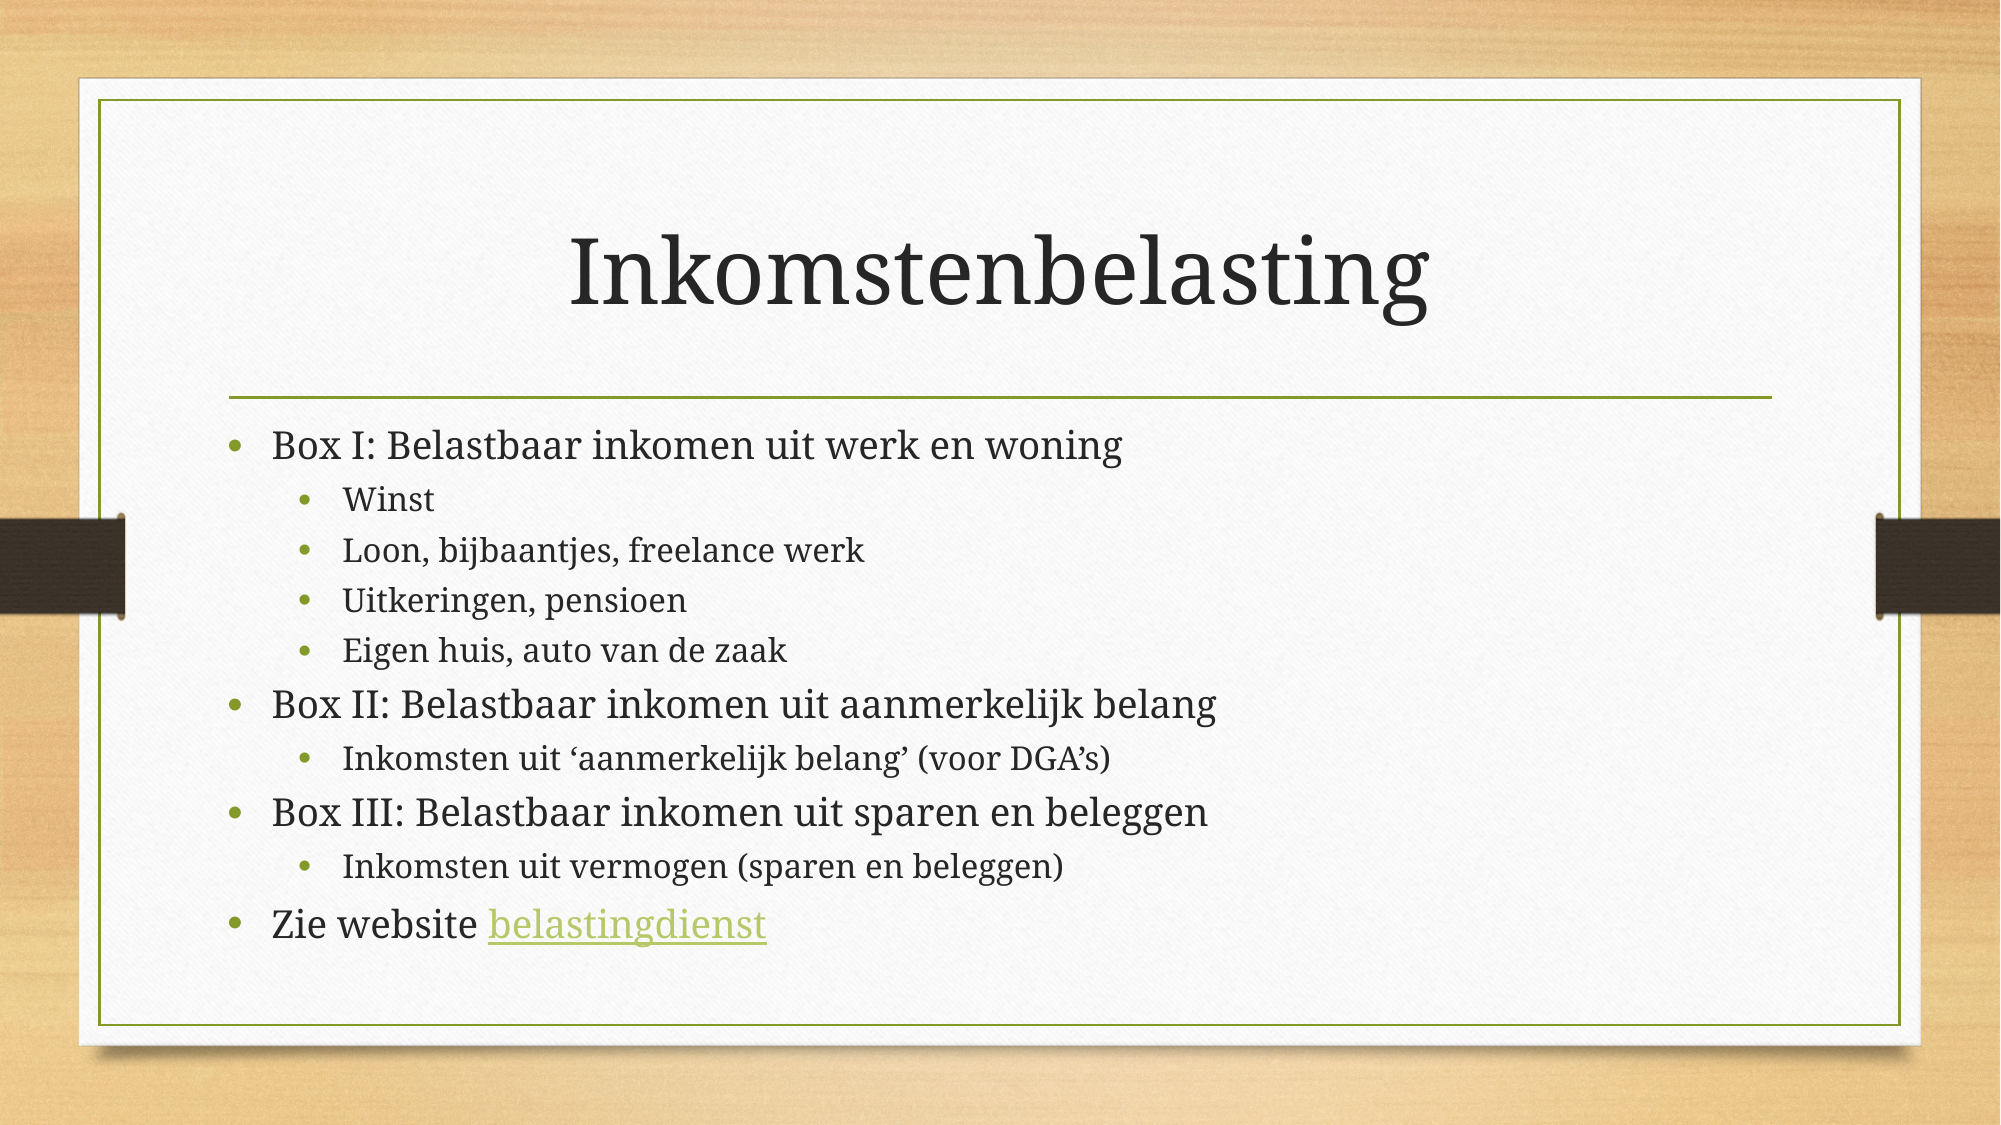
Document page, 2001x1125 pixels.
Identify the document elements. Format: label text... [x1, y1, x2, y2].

list Box I: Belastbaar inkomen uit werk en woning Winst Loon, bijbaantjes, freelance werk Uitkeringen, pensioen Eigen huis, auto van de zaak Box II: Belastbaar inkomen uit aanmerkelijk belang Inkomsten uit ‘aanmerkelijk belang’ (voor DGA’s) Box III: Belastbaar inkomen uit sparen en beleggen Inkomsten uit vermogen (sparen en beleggen) Zie website belastingdienst [212, 419, 1788, 964]
title Inkomstenbelasting [212, 161, 1788, 375]
picture [0, 0, 2001, 1125]
